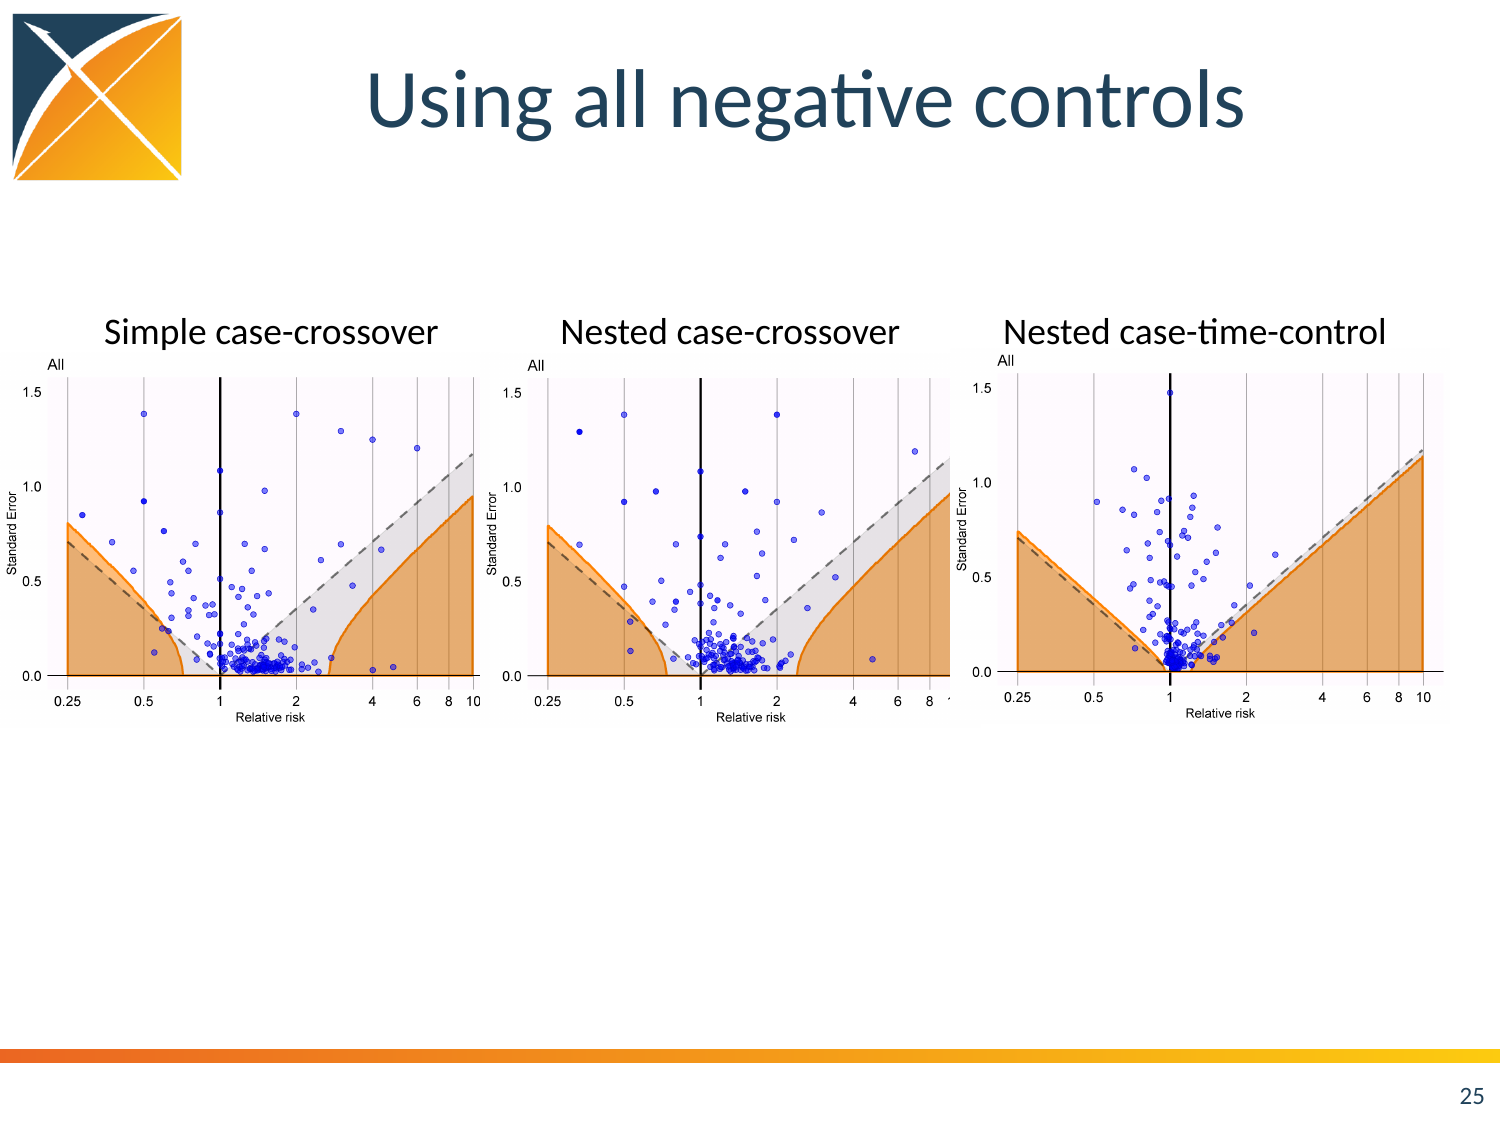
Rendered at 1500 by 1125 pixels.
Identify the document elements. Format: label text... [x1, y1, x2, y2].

title Using all negative controls [187, 24, 1425, 163]
picture [0, 0, 206, 200]
text_box Nested case-time-control [988, 299, 1403, 346]
slide_number 25 [1149, 1065, 1500, 1125]
text_box Simple case-crossover [89, 299, 463, 351]
text_box Nested case-crossover [545, 299, 916, 351]
picture [0, 348, 1451, 729]
